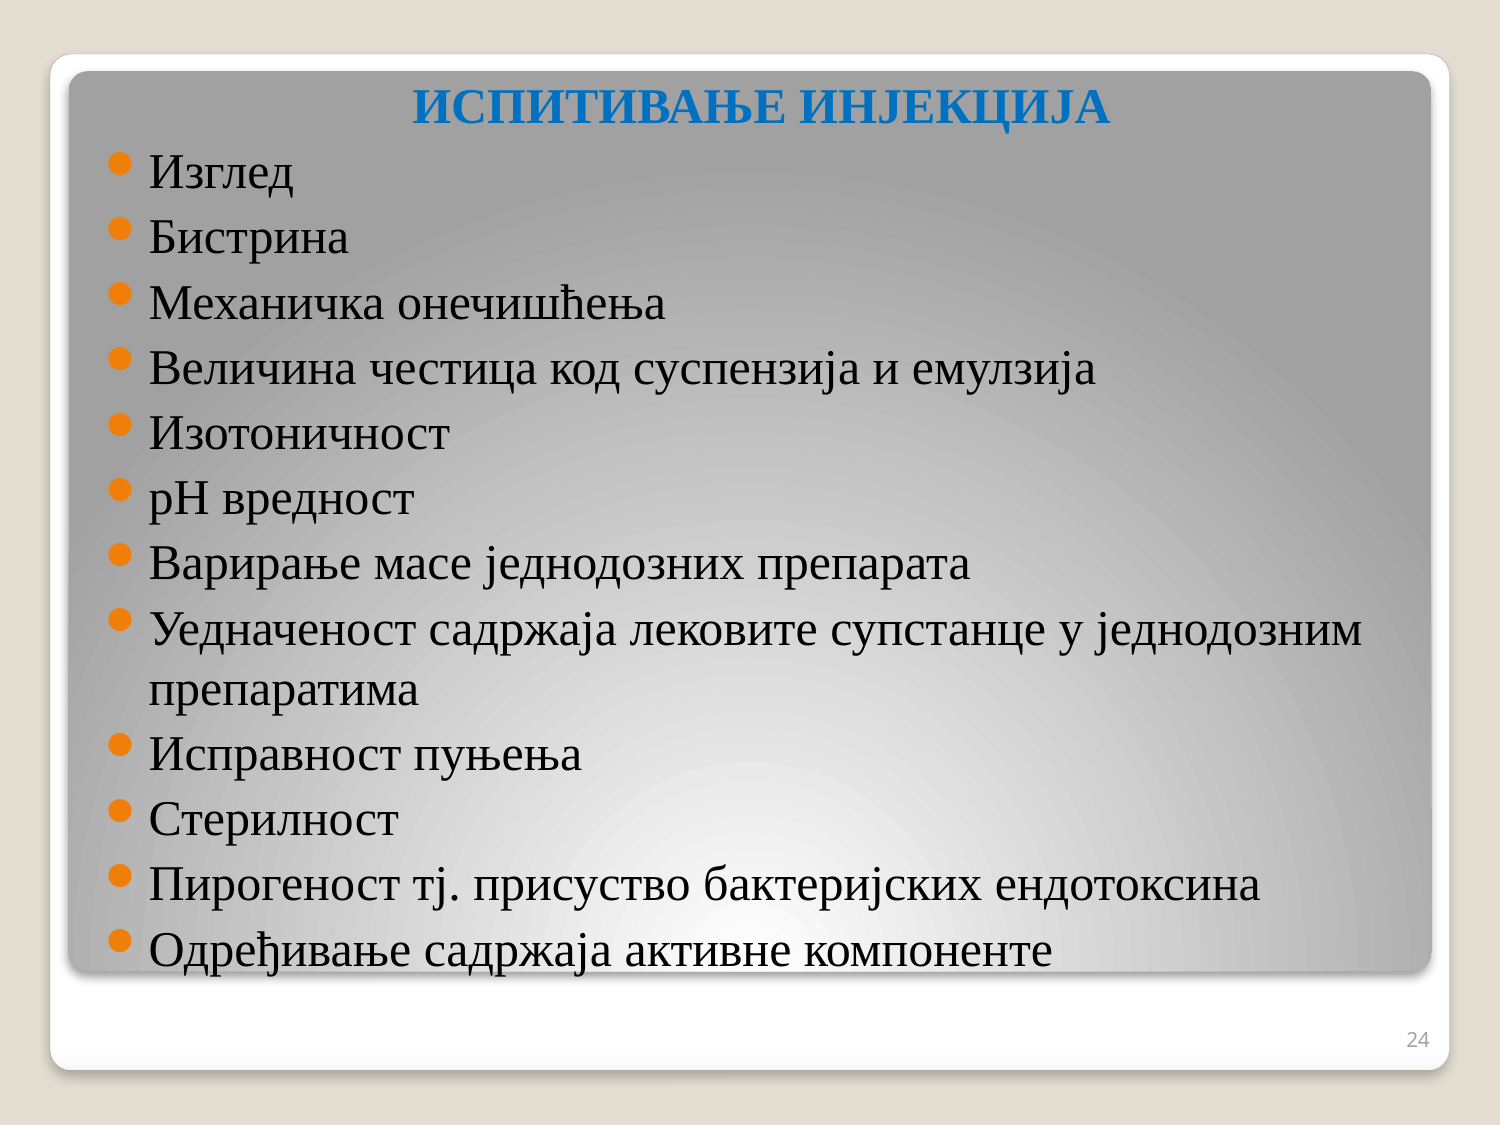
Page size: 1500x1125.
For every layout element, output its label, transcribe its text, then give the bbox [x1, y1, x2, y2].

list ИСПИТИВАЊЕ ИНЈЕКЦИЈА Изглед Бистрина Механичка онечишћења Величина честица код суспензија и емулзија Изотоничност pH вредност Варирање масе једнодозних препарата Уедначеност садржаја лековите супстанце у једнодозним препаратима Исправност пуњења Стерилност Пирогеност тј. присуство бактеријских ендотоксина Одређивање садржаја активне компоненте [75, 58, 1434, 1063]
slide_number 24 [1369, 1002, 1445, 1063]
